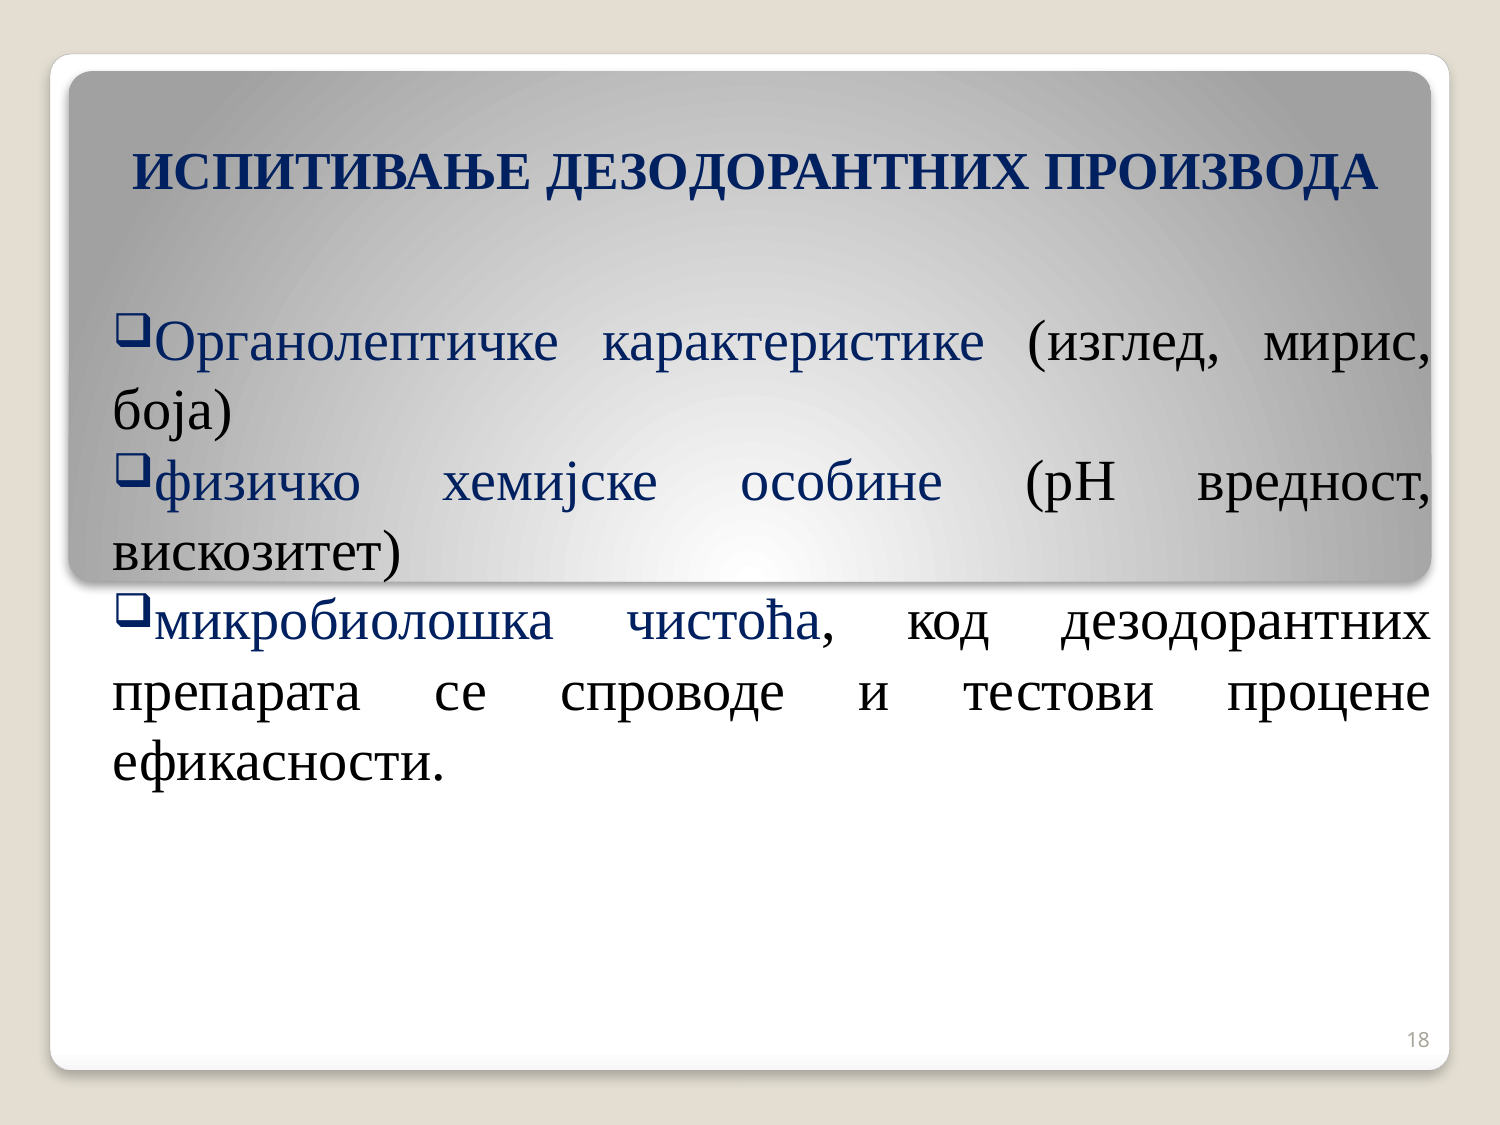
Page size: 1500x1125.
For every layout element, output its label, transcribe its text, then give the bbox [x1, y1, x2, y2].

title ИСПИТИВАЊЕ ДЕЗОДОРАНТНИХ ПРОИЗВОДА [76, 90, 1436, 209]
slide_number 18 [1369, 1002, 1445, 1063]
subtitle Органолептичке карактеристике (изглед, мирис, боја) физичко хемијске особине (pH вредност, вискозитет) микробиолошка чистоћа, код дезодорантних препарата се спроводе и тестови процене ефикасности. [76, 231, 1447, 1083]
